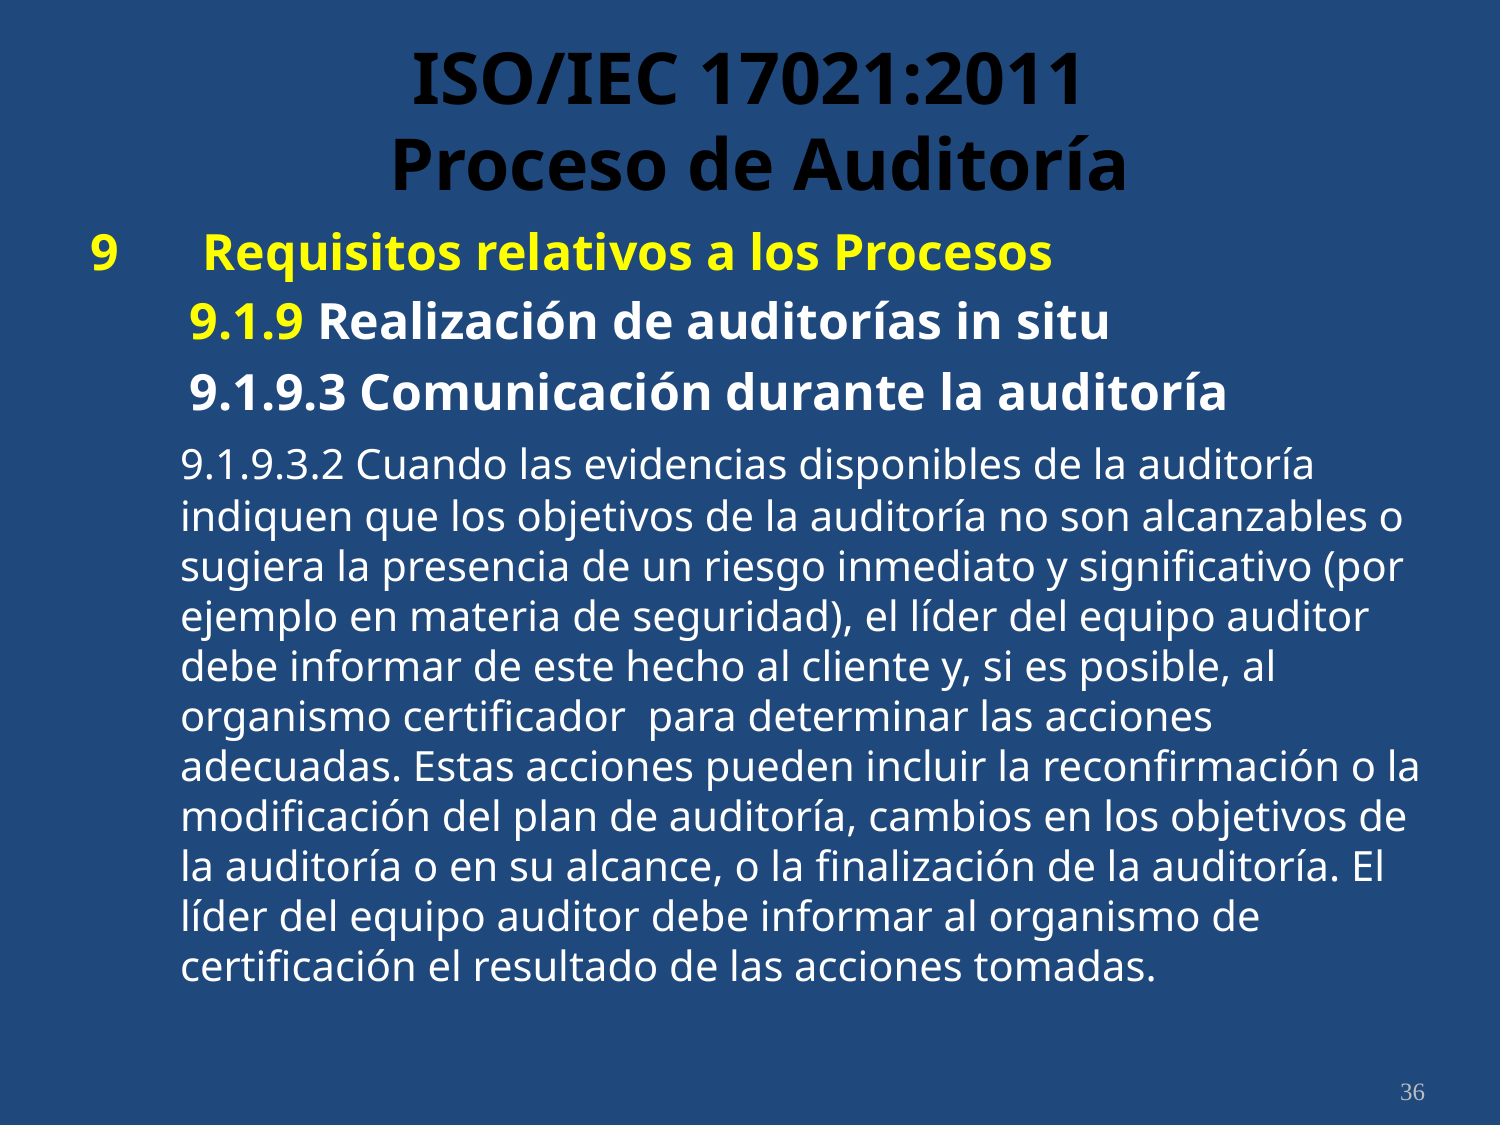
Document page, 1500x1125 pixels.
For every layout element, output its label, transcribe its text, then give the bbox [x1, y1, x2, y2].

title ISO/IEC 17021:2011 Proceso de Auditoría [75, 24, 1425, 212]
slide_number 36 [1299, 1052, 1425, 1113]
list 9 Requisitos relativos a los Procesos 9.1.9 Realización de auditorías in situ 9.1.9.3 Comunicación durante la auditoría 9.1.9.3.2 Cuando las evidencias disponibles de la auditoría indiquen que los objetivos de la auditoría no son alcanzables o sugiera la presencia de un riesgo inmediato y significativo (por ejemplo en materia de seguridad), el líder del equipo auditor debe informar de este hecho al cliente y, si es posible, al organismo certificador para determinar las acciones adecuadas. Estas acciones pueden incluir la reconfirmación o la modificación del plan de auditoría, cambios en los objetivos de la auditoría o en su alcance, o la finalización de la auditoría. El líder del equipo auditor debe informar al organismo de certificación el resultado de las acciones tomadas. [74, 212, 1451, 986]
